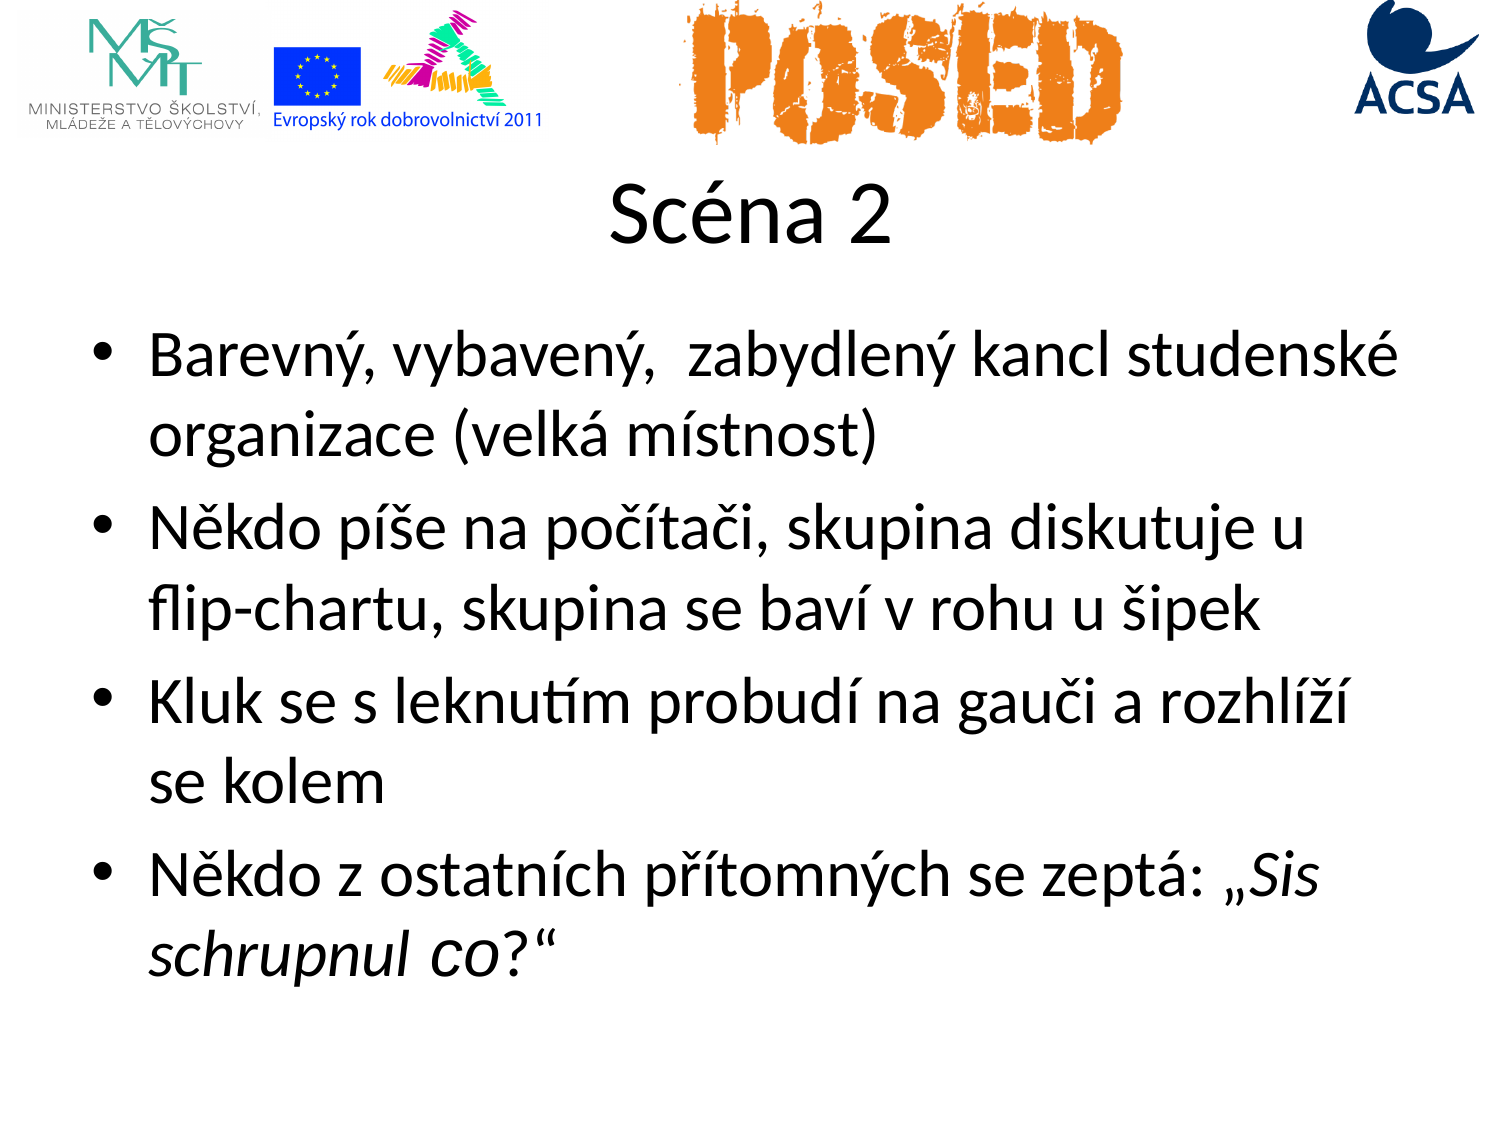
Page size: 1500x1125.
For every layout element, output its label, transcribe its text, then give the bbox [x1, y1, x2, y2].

list Barevný, vybavený, zabydlený kancl studenské organizace (velká místnost) Někdo píše na počítači, skupina diskutuje u flip-chartu, skupina se baví v rohu u šipek Kluk se s leknutím probudí na gauči a rozhlíží se kolem Někdo z ostatních přítomných se zeptá: „Sis schrupnul co?“ [76, 302, 1428, 1046]
title Scéna 2 [76, 113, 1428, 302]
picture [17, 0, 549, 138]
picture [1354, 0, 1479, 114]
picture [679, 0, 1123, 113]
